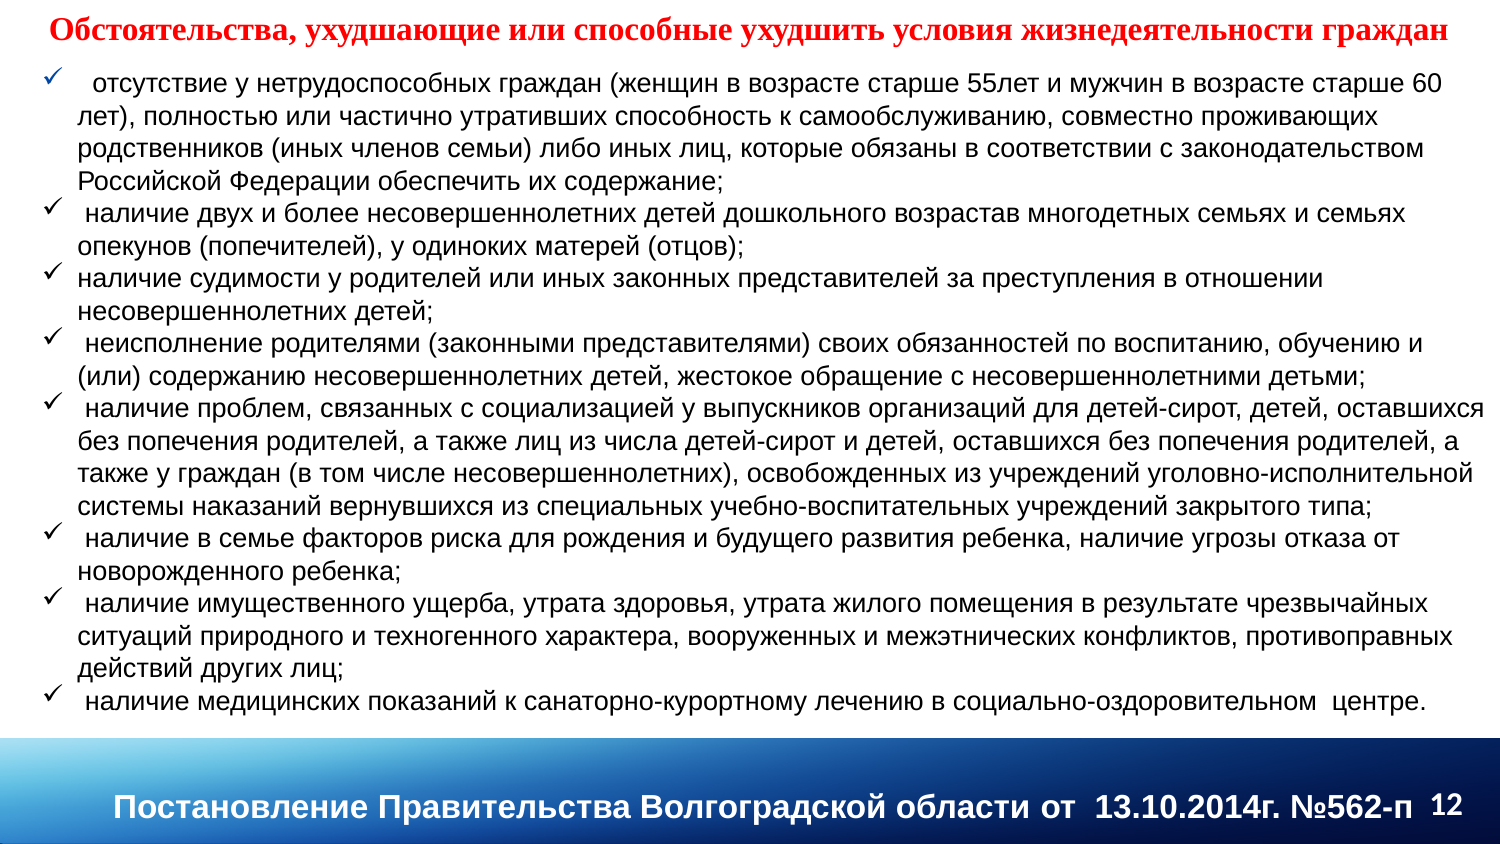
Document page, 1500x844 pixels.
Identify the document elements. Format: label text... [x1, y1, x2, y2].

picture [0, 737, 1500, 844]
text_box отсутствие у нетрудоспособных граждан (женщин в возрасте старше 55лет и мужчин в возрасте старше 60 лет), полностью или частично утративших способность к самообслуживанию, совместно проживающих родственников (иных членов семьи) либо иных лиц, которые обязаны в соответствии с законодательством Российской Федерации обеспечить их содержание; наличие двух и более несовершеннолетних детей дошкольного возрастав многодетных семьях и семьях опекунов (попечителей), у одиноких матерей (отцов); наличие судимости у родителей или иных законных представителей за преступления в отношении несовершеннолетних детей; неисполнение родителями (законными представителями) своих обязанностей по воспитанию, обучению и (или) содержанию несовершеннолетних детей, жестокое обращение с несовершеннолетними детьми; наличие проблем, связанных с социализацией у выпускников организаций для детей-сирот, детей, оставшихся без попечения родителей, а также лиц из числа детей-сирот и детей, оставшихся без попечения родителей, а также у граждан (в том числе несовершеннолетних), освобожденных из учреждений уголовно-исполнительной системы наказаний вернувшихся из специальных учебно-воспитательных учреждений закрытого типа; наличие в семье факторов риска для рождения и будущего развития ребенка, наличие угрозы отказа от новорожденного ребенка; наличие имущественного ущерба, утрата здоровья, утрата жилого помещения в результате чрезвычайных ситуаций природного и техногенного характера, вооруженных и межэтнических конфликтов, противоправных действий других лиц; наличие медицинских показаний к санаторно-курортному лечению в социально-оздоровительном центре. Постановление Правительства Волгоградской области от 13.10.2014г. №562-п [27, 58, 1500, 737]
text_box Обстоятельства, ухудшающие или способные ухудшить условия жизнедеятельности граждан [0, 0, 1500, 55]
